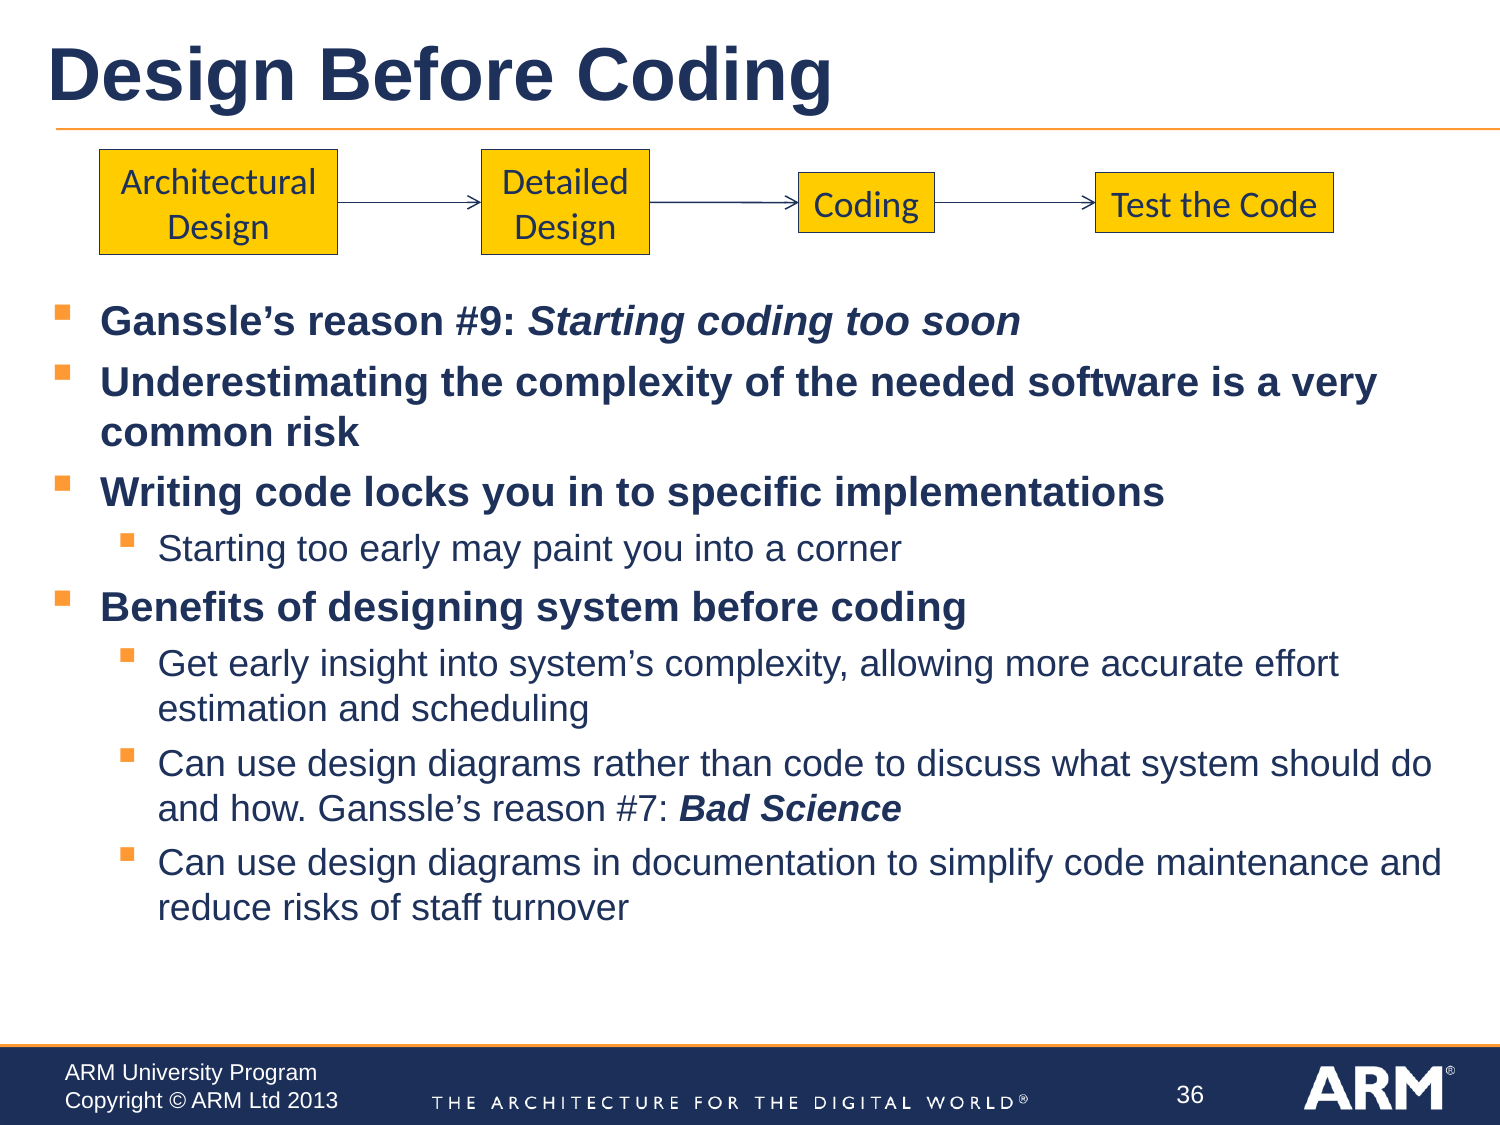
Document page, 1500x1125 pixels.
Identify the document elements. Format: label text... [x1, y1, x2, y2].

title Design Before Coding [34, 1, 1500, 141]
text_box Architectural Design [99, 149, 338, 255]
picture [0, 1048, 1500, 1125]
list Ganssle’s reason #9: Starting coding too soon Underestimating the complexity of the needed software is a very common risk Writing code locks you in to specific implementations Starting too early may paint you into a corner Benefits of designing system before coding Get early insight into system’s complexity, allowing more accurate effort estimation and scheduling Can use design diagrams rather than code to discuss what system should do and how. Ganssle’s reason #7: Bad Science Can use design diagrams in documentation to simplify code maintenance and reduce risks of staff turnover [37, 287, 1488, 763]
text_box Test the Code [1095, 172, 1334, 233]
text_box Detailed Design [481, 149, 650, 255]
text_box Coding [798, 172, 935, 233]
